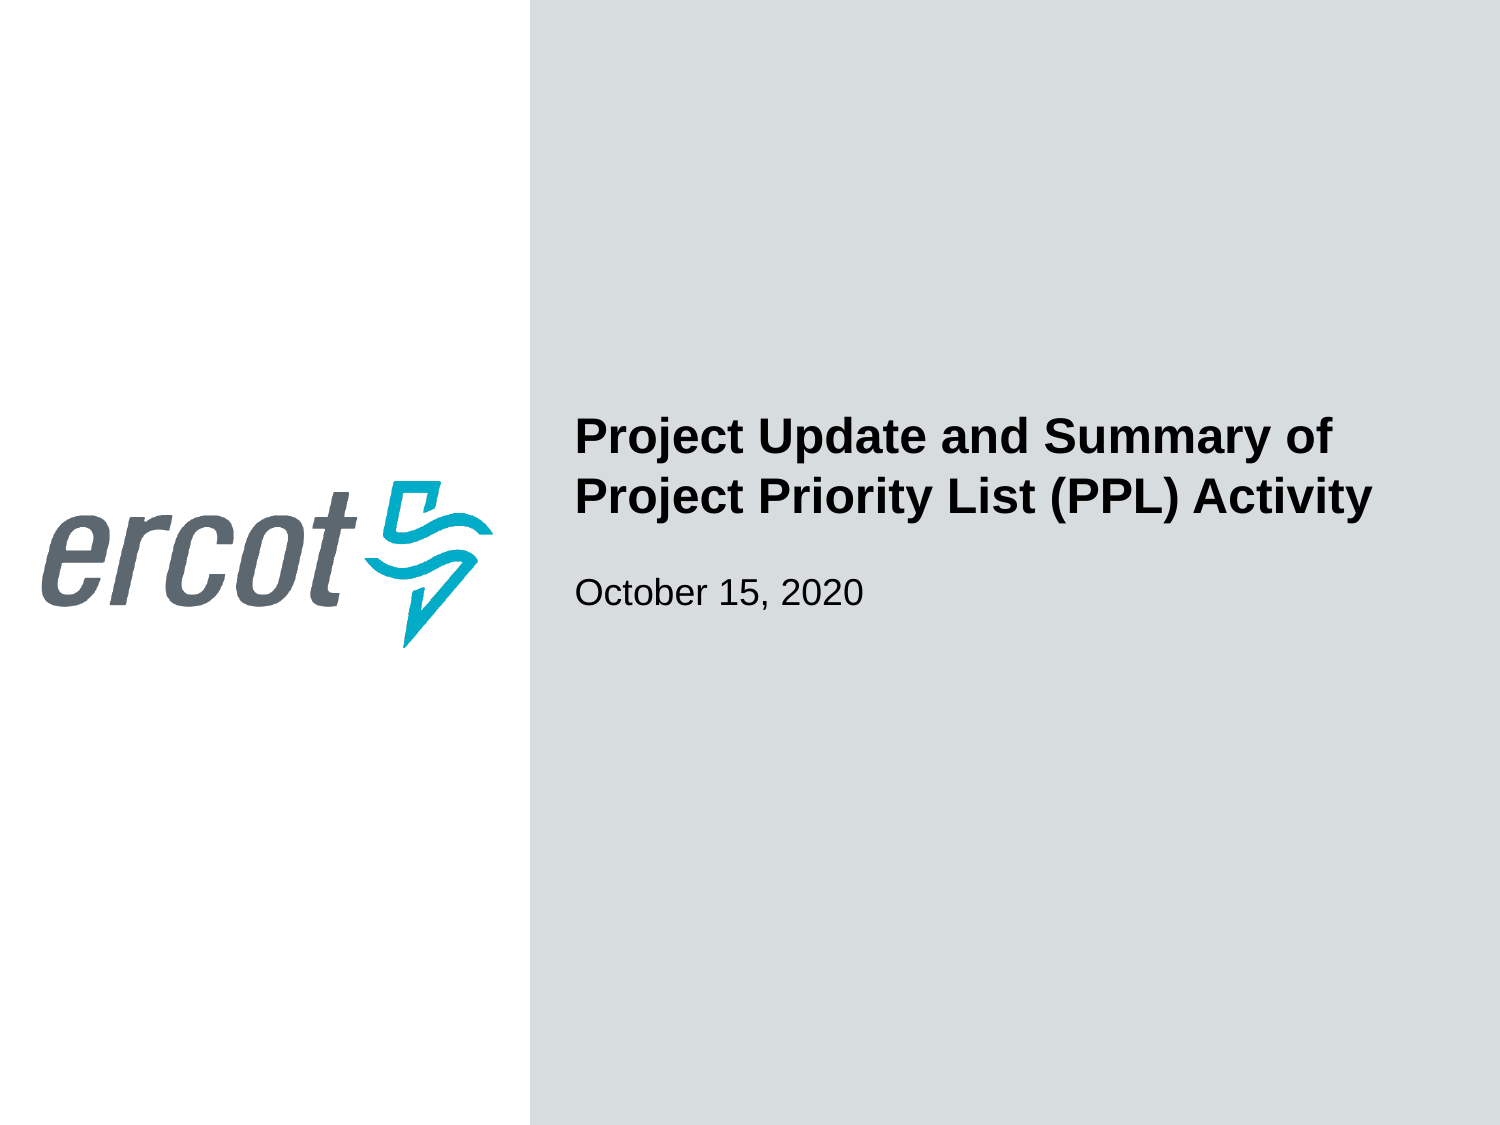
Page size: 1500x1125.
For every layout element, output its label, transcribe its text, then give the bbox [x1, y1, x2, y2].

text_box Project Update and Summary of Project Priority List (PPL) Activity October 15, 2020 [559, 395, 1486, 621]
picture [32, 471, 501, 654]
